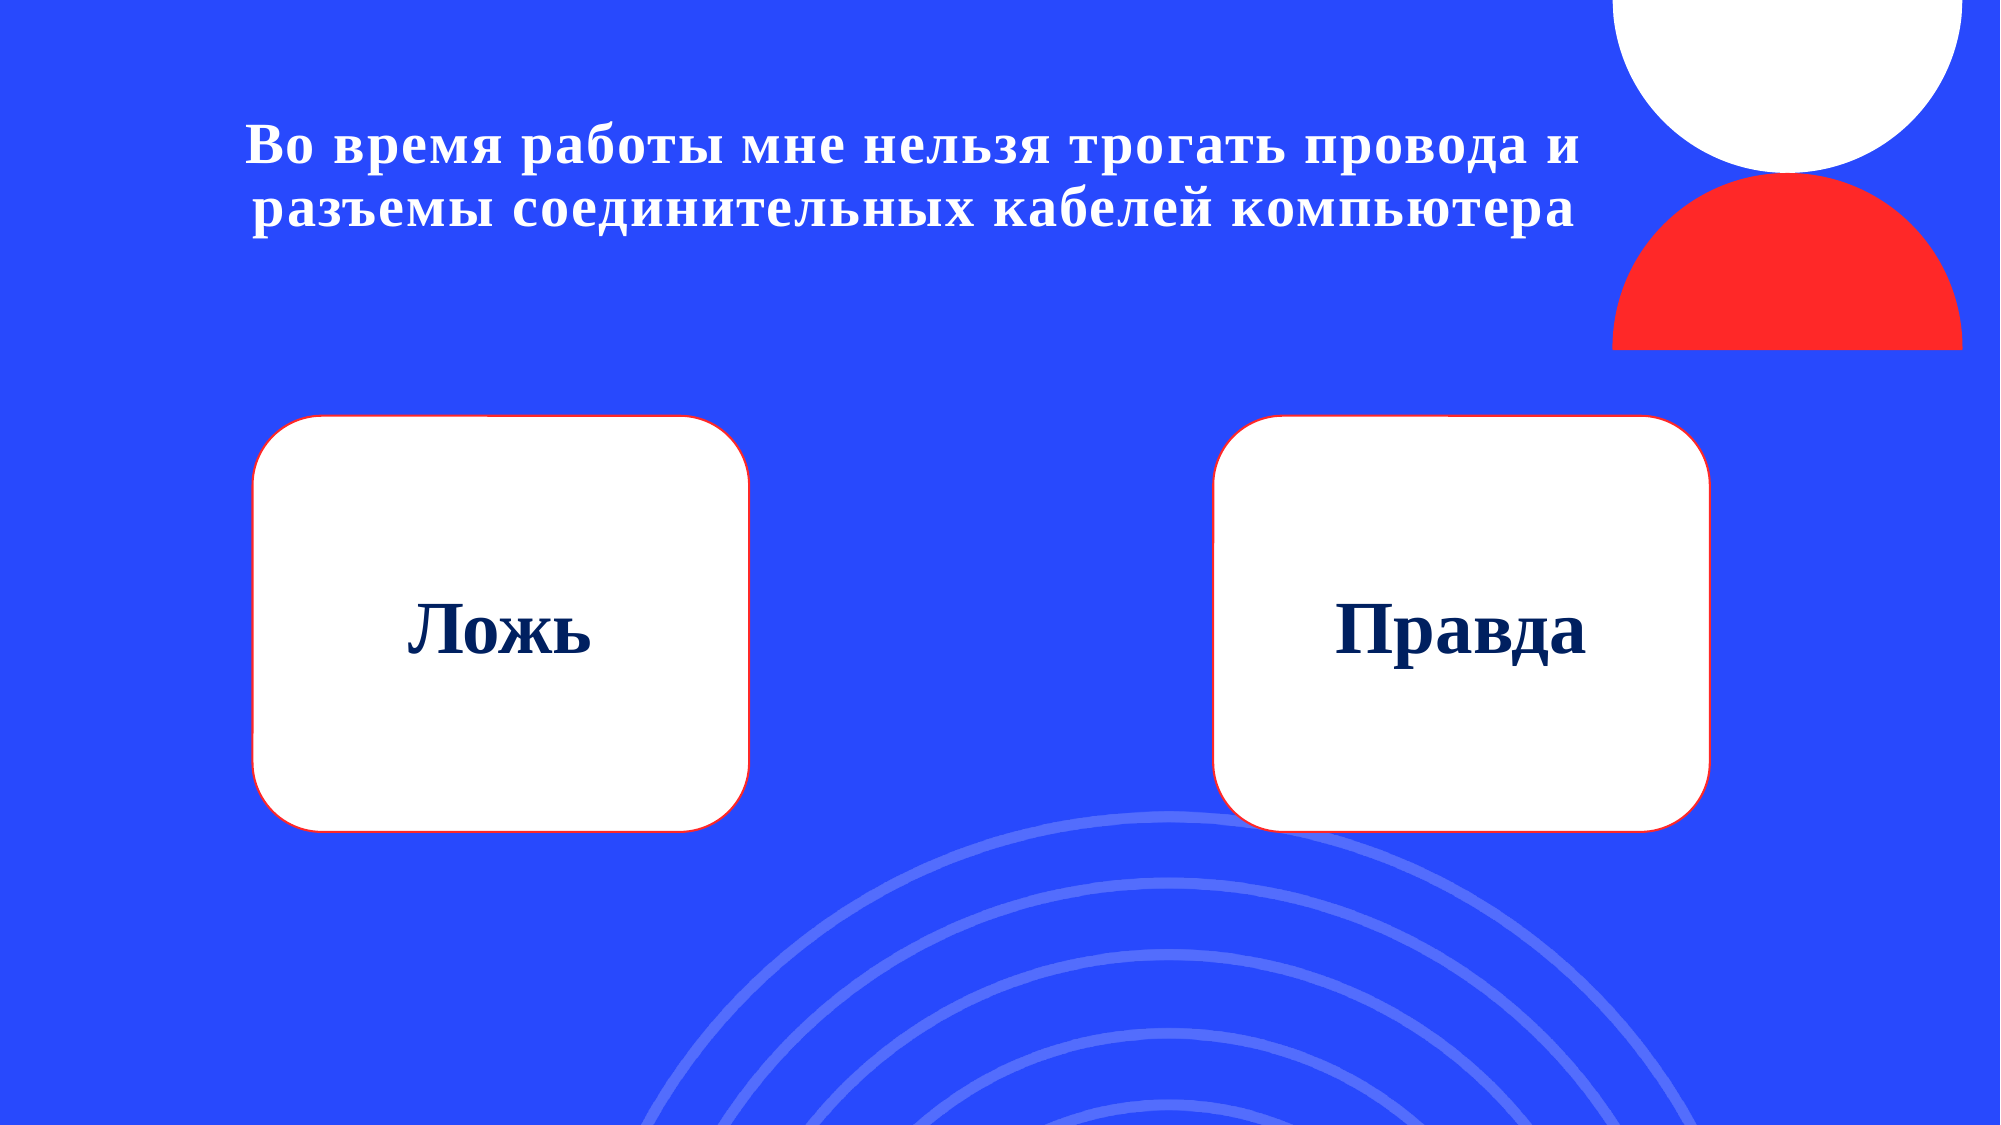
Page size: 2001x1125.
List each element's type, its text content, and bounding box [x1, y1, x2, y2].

text_box Правда [1212, 414, 1711, 833]
text_box Ложь [251, 414, 751, 833]
title Во время работы мне нельзя трогать провода и разъемы соединительных кабелей компьютера [205, 113, 1624, 347]
picture [567, 811, 1770, 1125]
